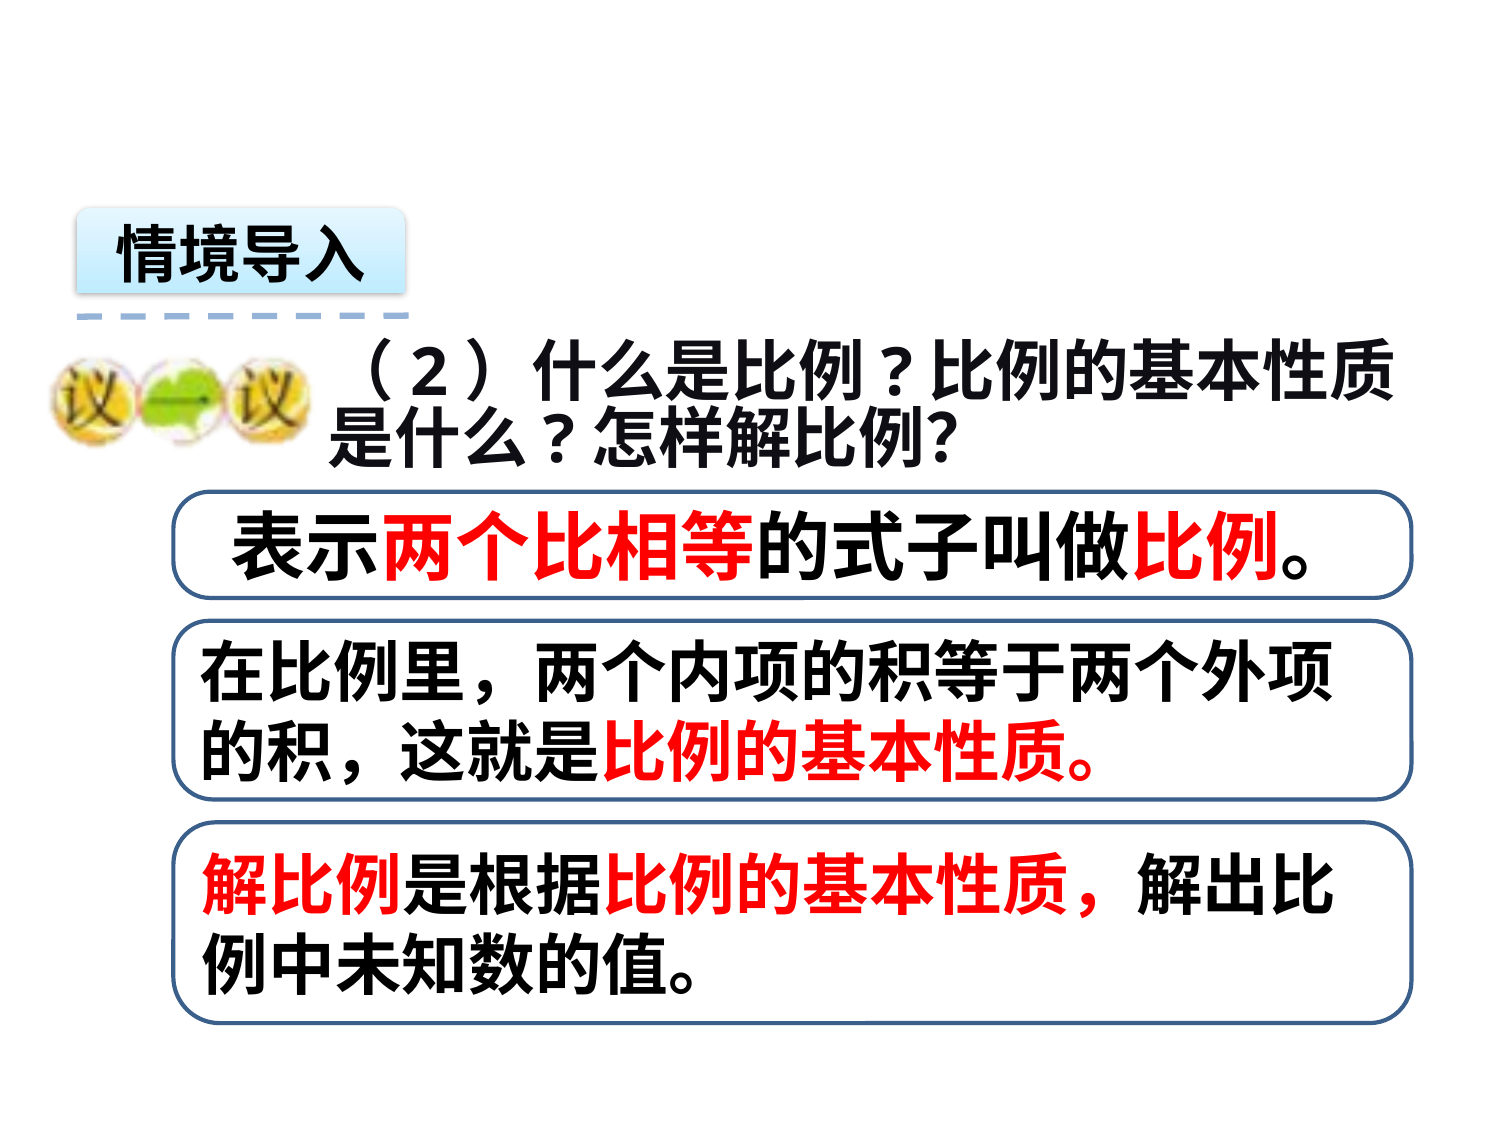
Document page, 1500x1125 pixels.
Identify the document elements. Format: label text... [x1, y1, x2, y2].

text_box 在比例里，两个内项的积等于两个外项的积，这就是比例的基本性质。 [171, 618, 1414, 802]
picture [0, 304, 348, 494]
text_box 表示两个比相等的式子叫做比例。 [171, 489, 1414, 601]
text_box 情境导入 [76, 207, 406, 294]
text_box （2）什么是比例?比例的基本性质是什么?怎样解比例？ [351, 335, 1447, 484]
text_box 解比例是根据比例的基本性质，解出比例中未知数的值。 [171, 820, 1414, 1026]
